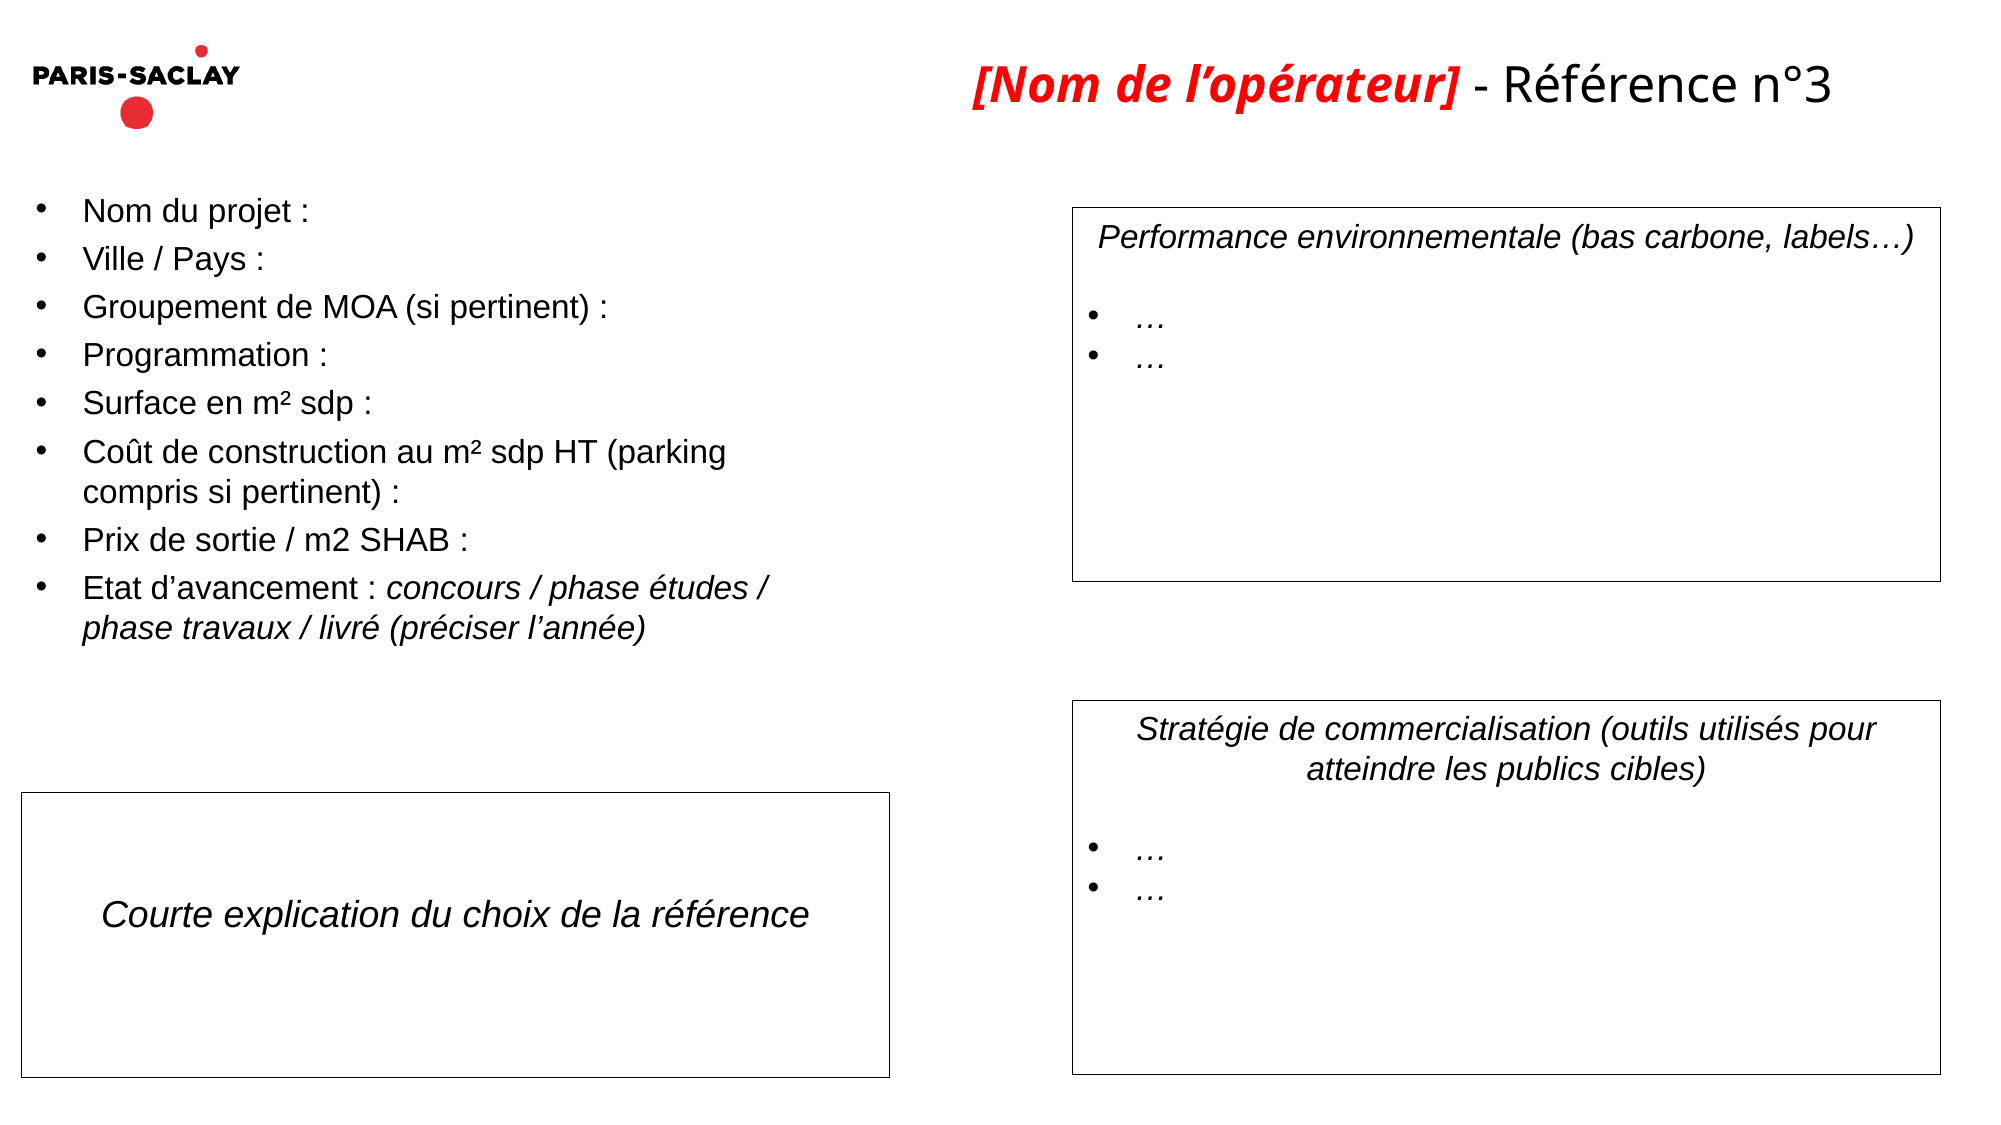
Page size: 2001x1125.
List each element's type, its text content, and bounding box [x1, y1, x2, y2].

text_box Stratégie de commercialisation (outils utilisés pour atteindre les publics cibles) … … [1072, 700, 1941, 1075]
text_box [Nom de l’opérateur] - Référence n°3 [958, 44, 2000, 120]
text_box Courte explication du choix de la référence [21, 792, 890, 1078]
text_box Nom du projet : Ville / Pays : Groupement de MOA (si pertinent) : Programmation : Surface en m² sdp : Coût de construction au m² sdp HT (parking compris si pertinent) : Prix de sortie / m2 SHAB : Etat d’avancement : concours / phase études / phase travaux / livré (préciser l’année) [20, 181, 853, 699]
text_box Performance environnementale (bas carbone, labels…) … … [1072, 207, 1941, 582]
picture [0, 18, 273, 155]
